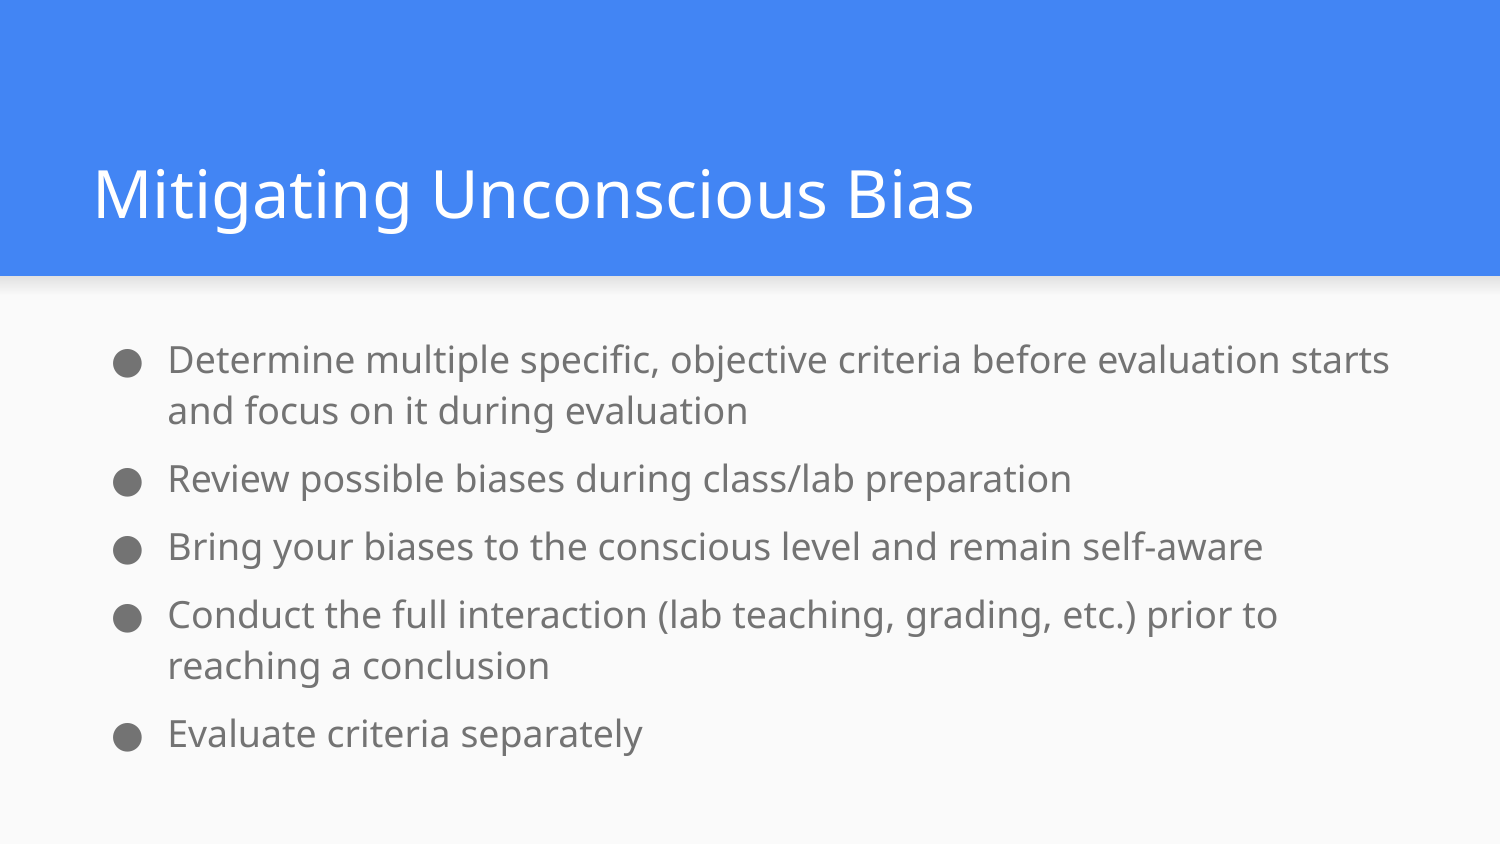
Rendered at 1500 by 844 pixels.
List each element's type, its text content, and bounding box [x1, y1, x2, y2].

title Mitigating Unconscious Bias [77, 121, 1427, 248]
list Determine multiple specific, objective criteria before evaluation starts and focus on it during evaluation​ Review possible biases during class/lab preparation​ Bring your biases to the conscious level and remain self-aware​ Conduct the full interaction (lab teaching, grading, etc.) prior to reaching a conclusion​ Evaluate criteria separately​ [77, 314, 1427, 793]
